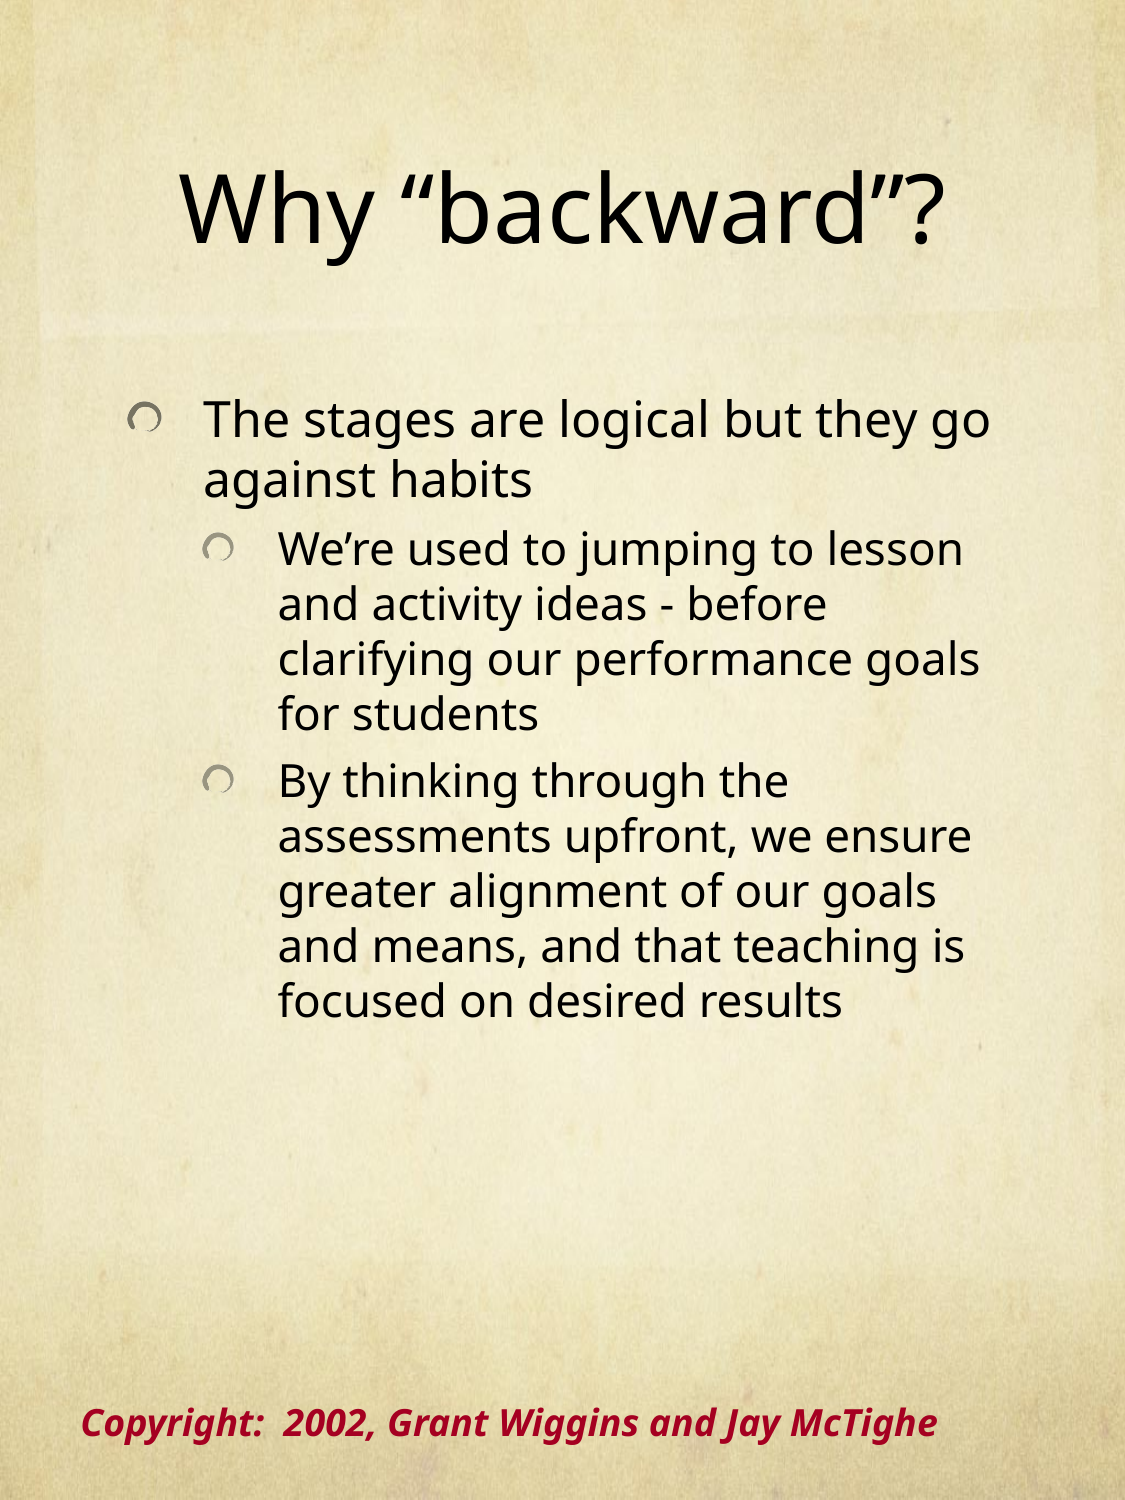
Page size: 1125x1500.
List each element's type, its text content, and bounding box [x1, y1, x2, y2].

text_box Copyright: 2002, Grant Wiggins and Jay McTighe [65, 1391, 1068, 1497]
title Why “backward”? [112, 110, 1013, 300]
picture [0, 0, 1125, 1500]
list The stages are logical but they go against habits We’re used to jumping to lesson and activity ideas - before clarifying our performance goals for students By thinking through the assessments upfront, we ensure greater alignment of our goals and means, and that teaching is focused on desired results [112, 379, 1013, 1267]
